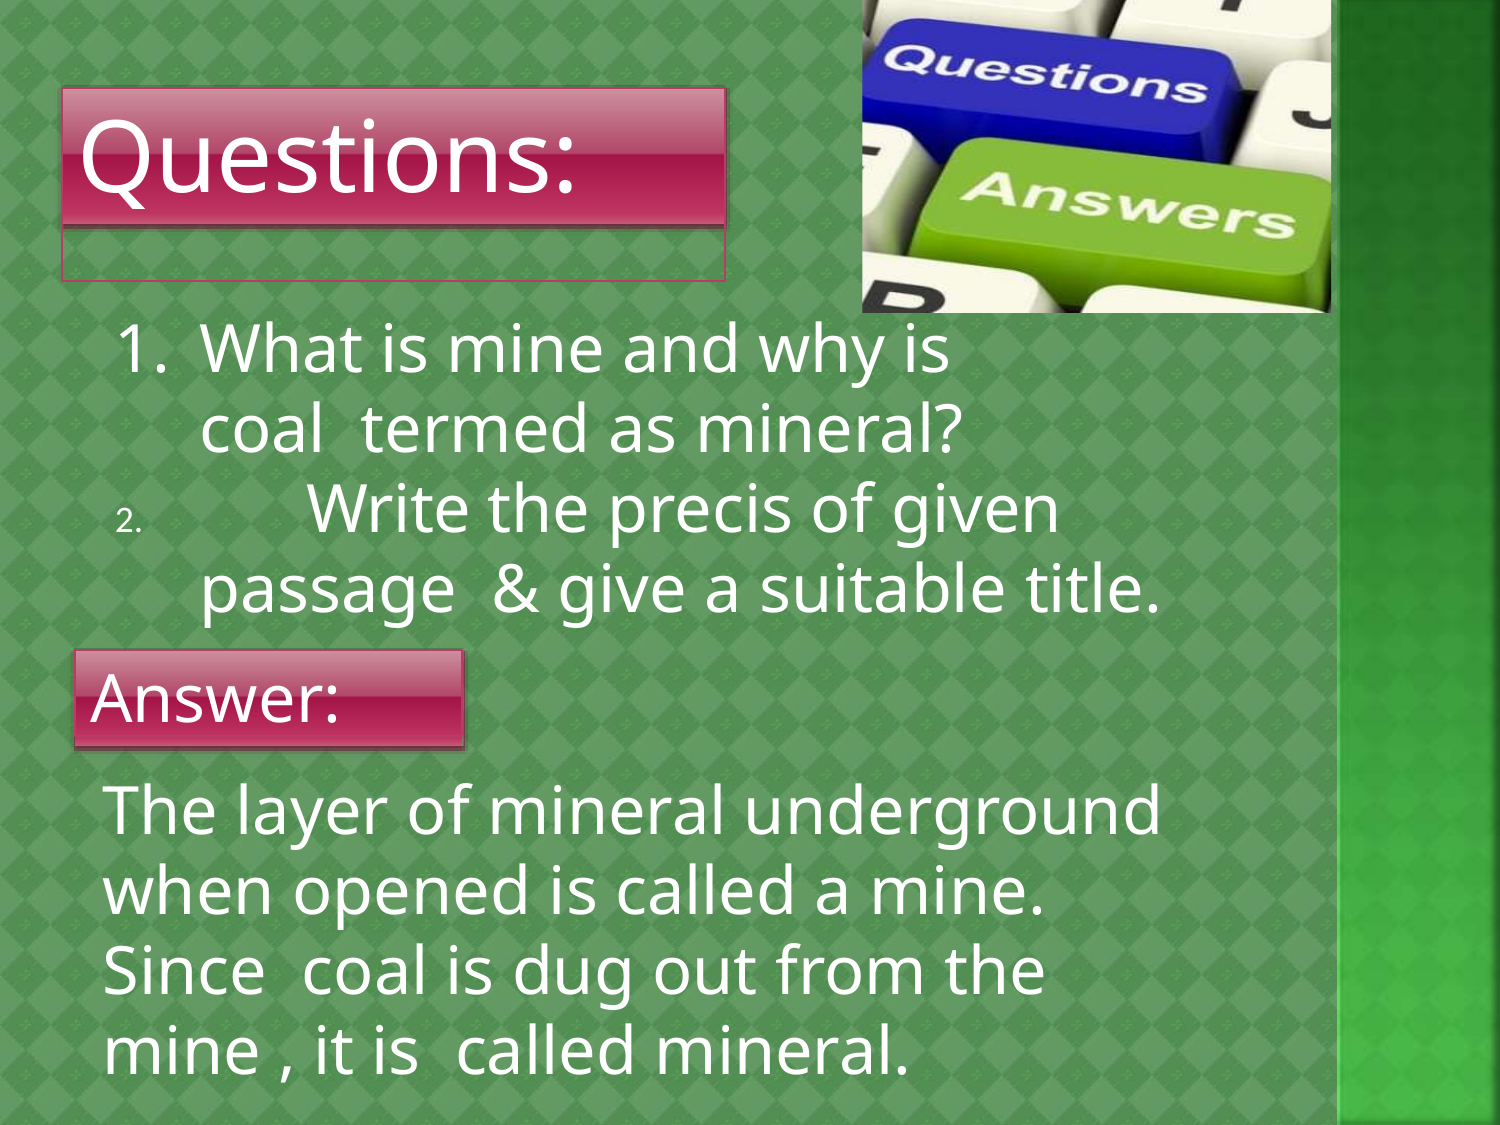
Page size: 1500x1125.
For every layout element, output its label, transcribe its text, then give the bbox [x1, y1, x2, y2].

text_box [862, 0, 1332, 313]
text_box [377, 646, 471, 758]
picture [0, 0, 1500, 1125]
text_box [74, 736, 463, 746]
text_box [43, 635, 377, 789]
text_box Answer: [74, 650, 463, 736]
text_box [616, 83, 733, 236]
title Questions: [62, 87, 725, 281]
text_box The layer of mineral underground when opened is called a mine. Since coal is dug out from the mine , it is called mineral. [100, 766, 1196, 1088]
text_box [10, 63, 616, 287]
text_box What is mine and why is coal termed as mineral? Write the precis of given passage & give a suitable title. [112, 303, 1212, 626]
